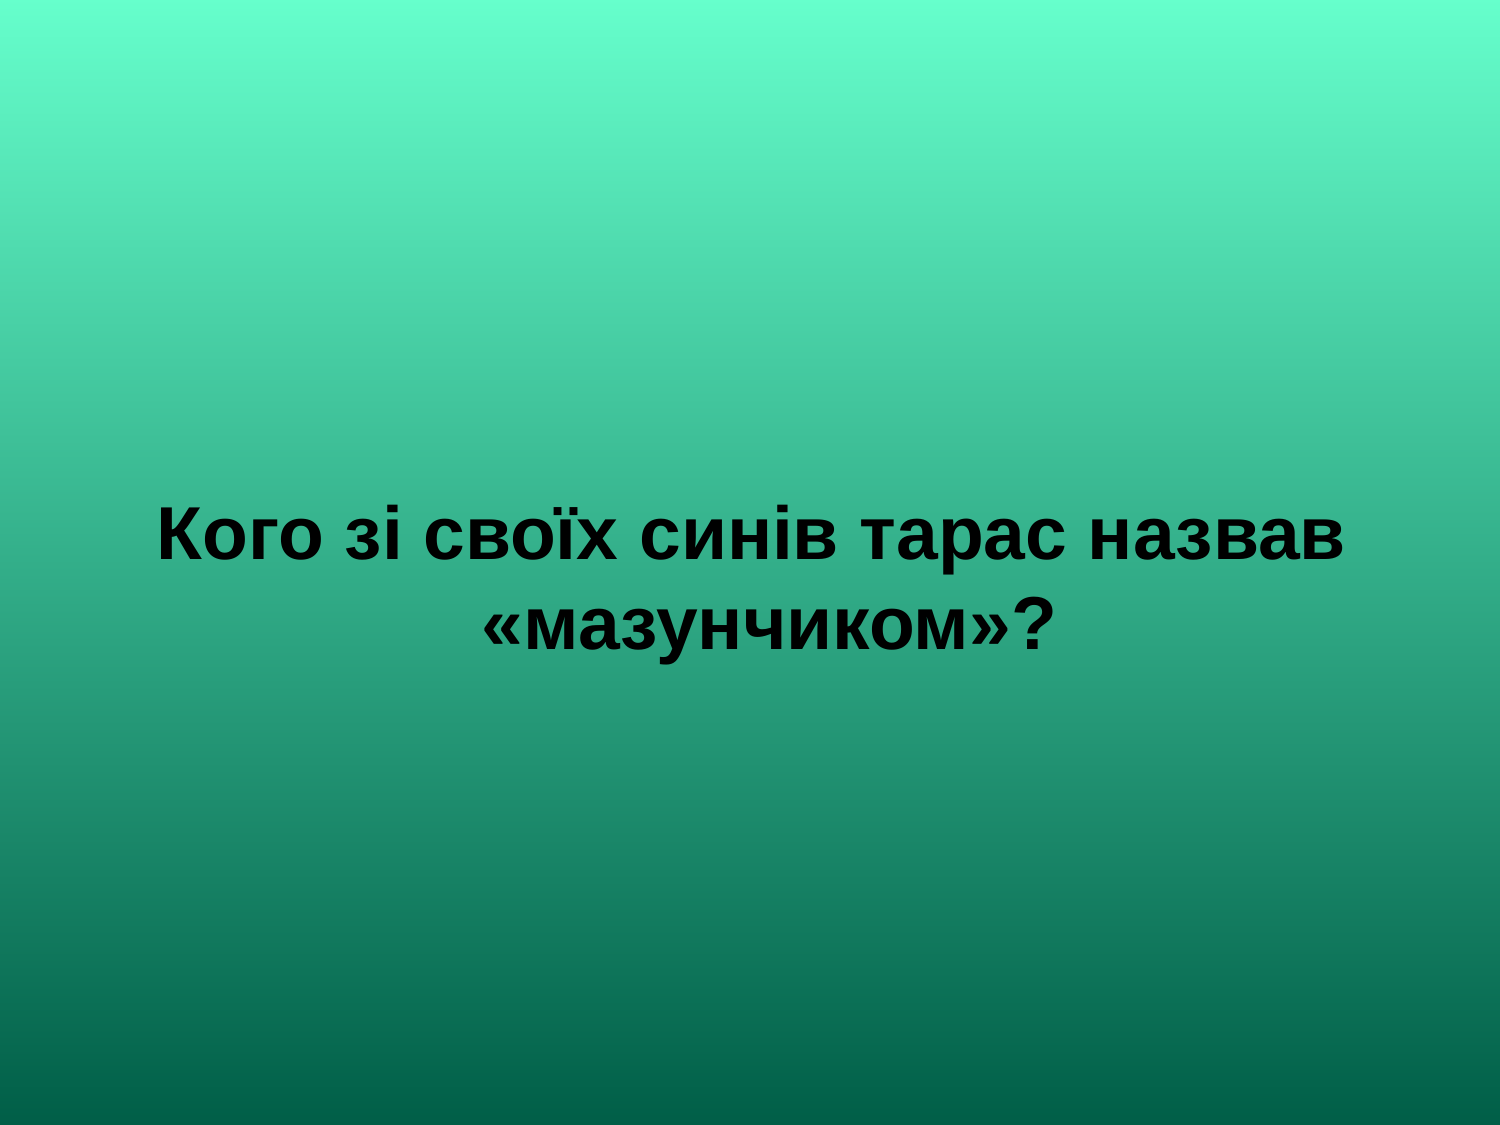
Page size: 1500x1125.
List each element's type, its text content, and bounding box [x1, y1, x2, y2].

list Кого зі своїх синів тарас назвав «мазунчиком»? [76, 266, 1428, 1010]
